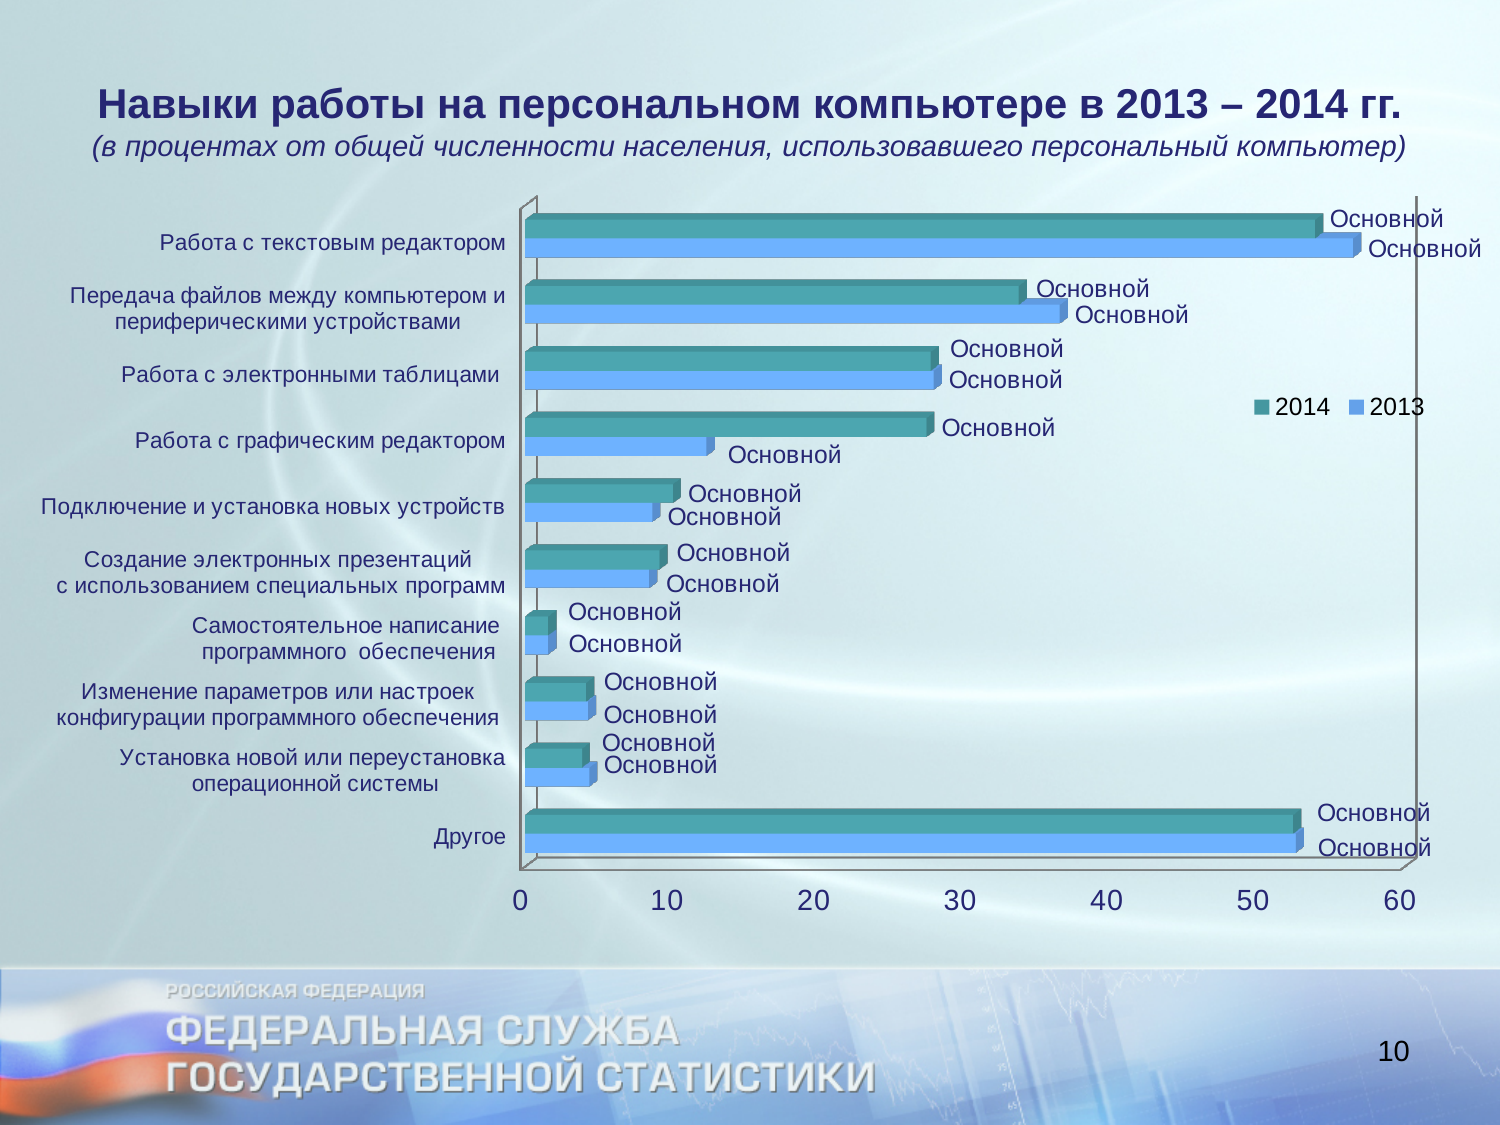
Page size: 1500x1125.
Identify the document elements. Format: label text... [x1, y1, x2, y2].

title Навыки работы на персональном компьютере в 2013 – 2014 гг. (в процентах от общей численности населения, использовавшего персональный компьютер) [29, 42, 1471, 160]
chart [29, 160, 1483, 988]
text_box [100, 998, 1359, 1093]
slide_number 10 [1074, 1024, 1425, 1103]
picture [0, 0, 1500, 1125]
